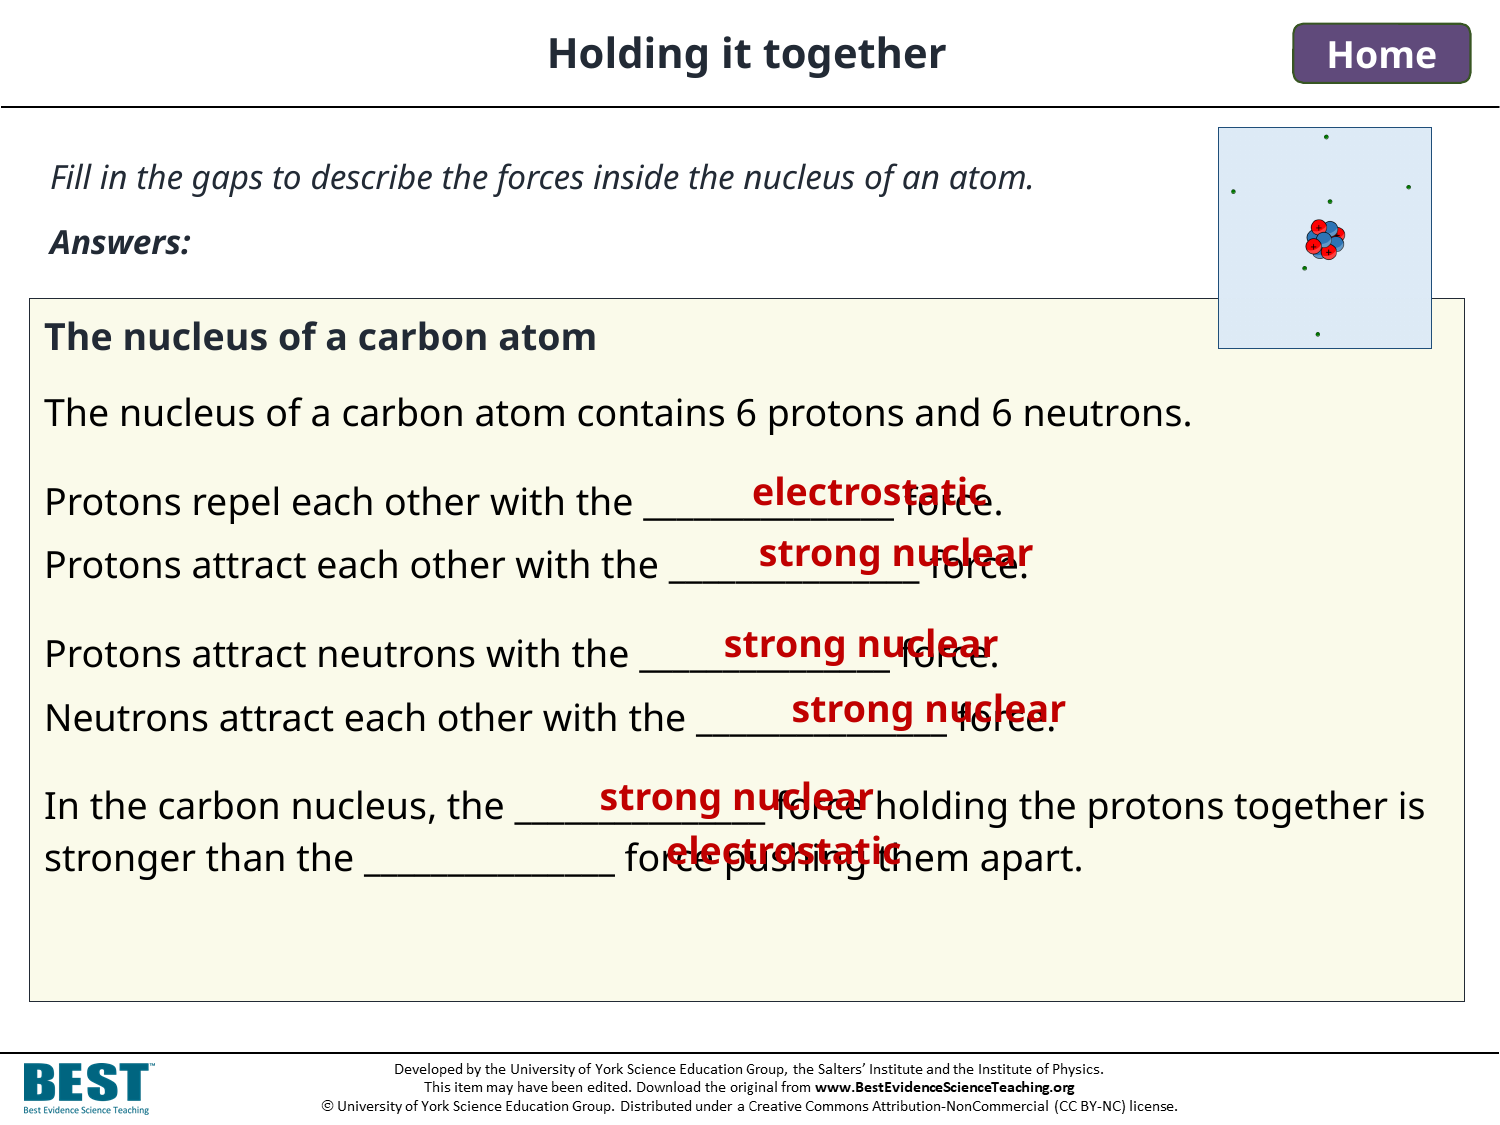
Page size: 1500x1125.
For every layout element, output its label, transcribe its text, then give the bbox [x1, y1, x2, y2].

text_box Holding it together [23, 4, 1471, 99]
text_box Home [1292, 22, 1472, 84]
picture [0, 106, 1500, 1125]
